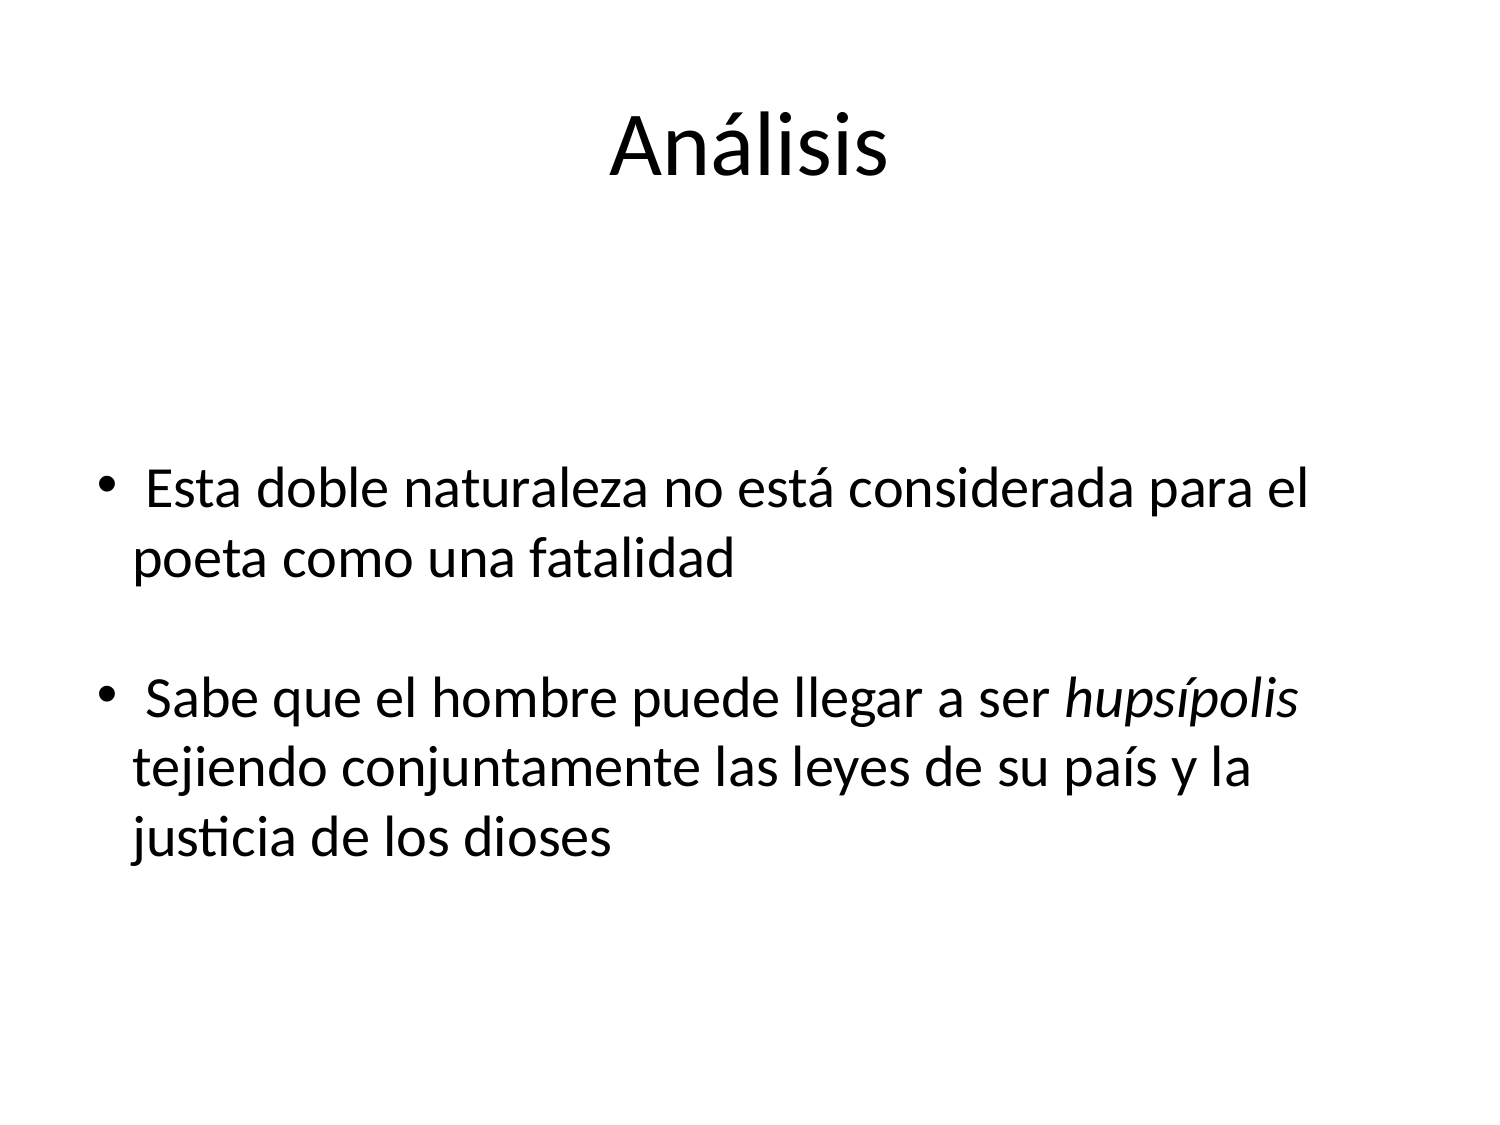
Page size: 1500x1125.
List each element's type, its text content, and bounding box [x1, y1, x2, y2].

text_box Esta doble naturaleza no está considerada para el poeta como una fatalidad Sabe que el hombre puede llegar a ser hupsípolis tejiendo conjuntamente las leyes de su país y la justicia de los dioses [82, 441, 1395, 876]
title Análisis [74, 44, 1426, 233]
